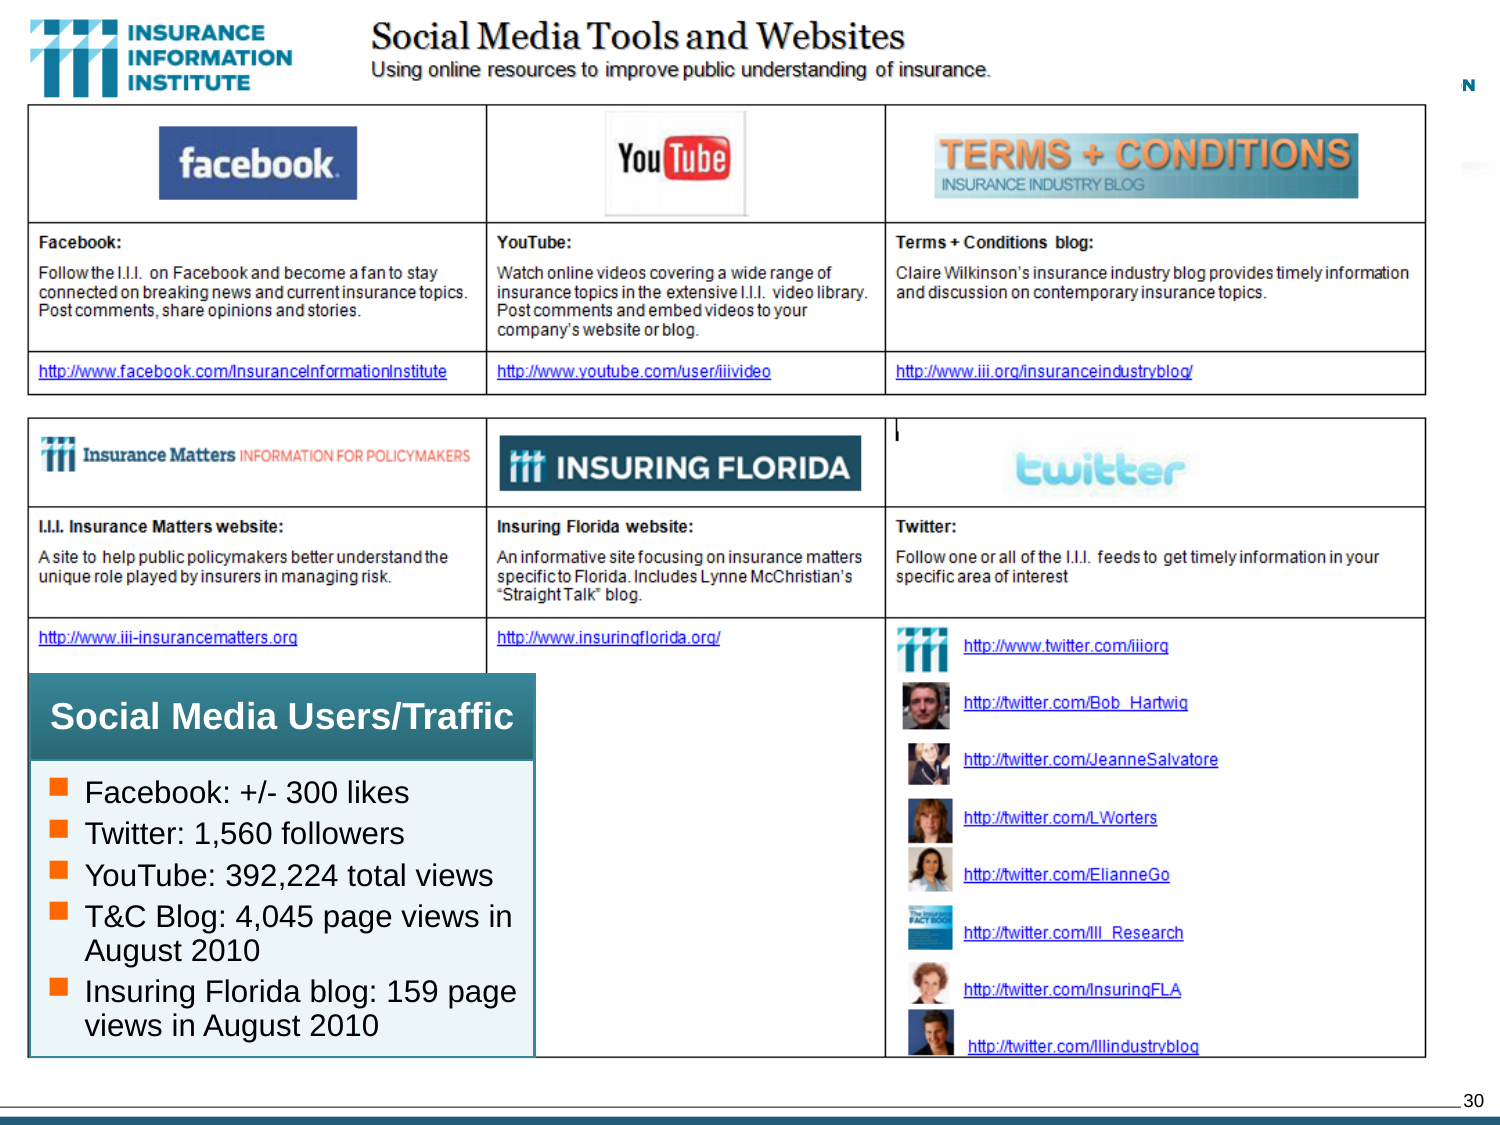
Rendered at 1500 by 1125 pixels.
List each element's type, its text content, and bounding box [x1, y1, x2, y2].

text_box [29, 674, 535, 1061]
picture [0, 0, 1500, 1108]
slide_number 30 [1465, 1091, 1485, 1112]
